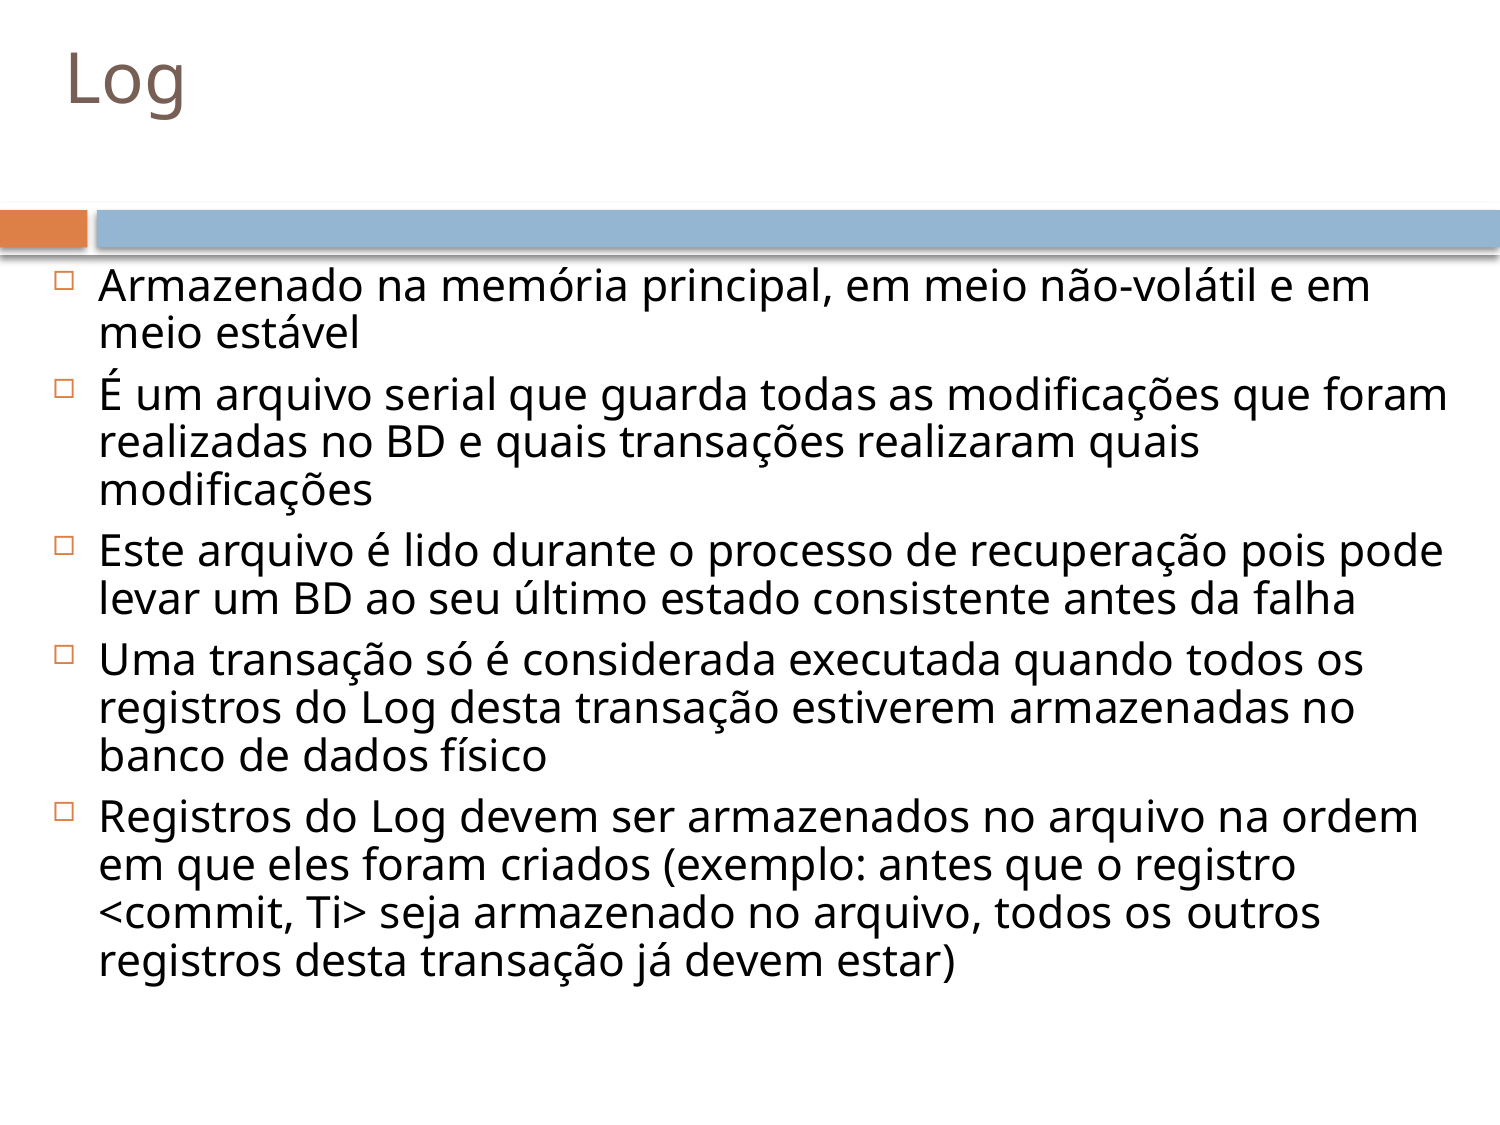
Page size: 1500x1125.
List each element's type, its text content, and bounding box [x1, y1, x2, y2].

list Armazenado na memória principal, em meio não-volátil e em meio estável É um arquivo serial que guarda todas as modificações que foram realizadas no BD e quais transações realizaram quais modificações Este arquivo é lido durante o processo de recuperação pois pode levar um BD ao seu último estado consistente antes da falha Uma transação só é considerada executada quando todos os registros do Log desta transação estiverem armazenadas no banco de dados físico Registros do Log devem ser armazenados no arquivo na ordem em que eles foram criados (exemplo: antes que o registro <commit, Ti> seja armazenado no arquivo, todos os outros registros desta transação já devem estar) [37, 255, 1469, 1050]
title Log [50, 24, 1450, 125]
